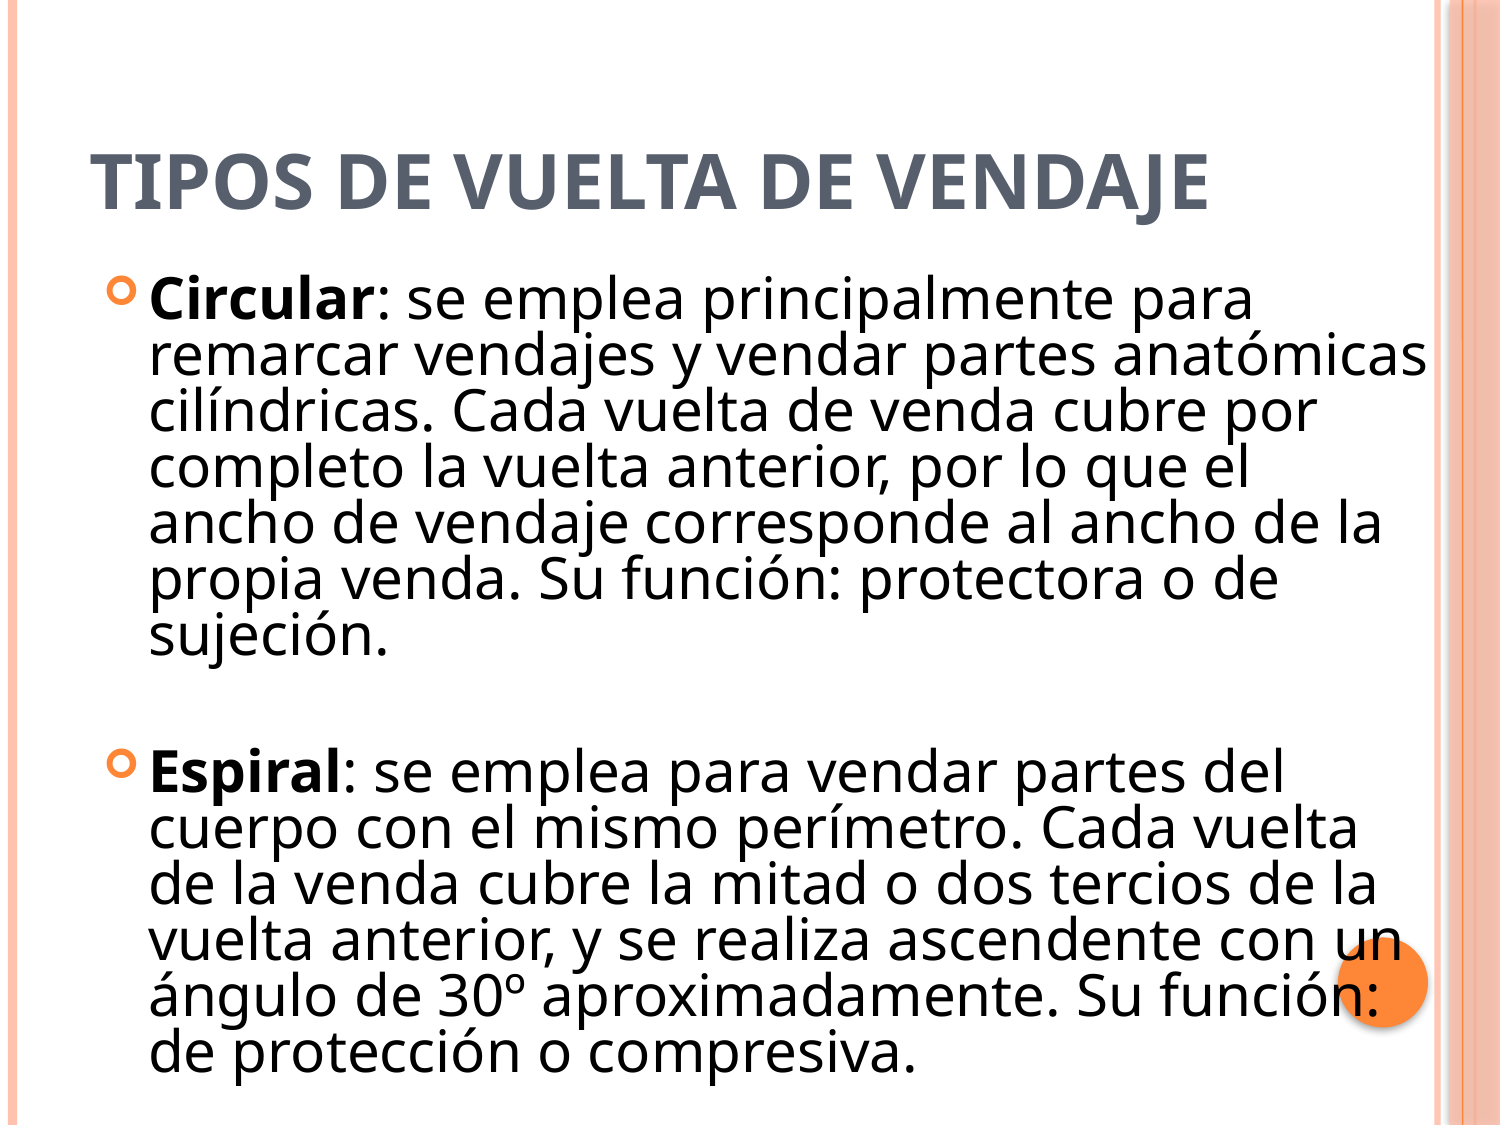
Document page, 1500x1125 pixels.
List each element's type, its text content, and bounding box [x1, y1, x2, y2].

title TIPOS DE VUELTA DE VENDAJE [75, 45, 1300, 233]
list Circular: se emplea principalmente para remarcar vendajes y vendar partes anatómicas cilíndricas. Cada vuelta de venda cubre por completo la vuelta anterior, por lo que el ancho de vendaje corresponde al ancho de la propia venda. Su función: protectora o de sujeción. Espiral: se emplea para vendar partes del cuerpo con el mismo perímetro. Cada vuelta de la venda cubre la mitad o dos tercios de la vuelta anterior, y se realiza ascendente con un ángulo de 30º aproximadamente. Su función: de protección o compresiva. [88, 267, 1447, 1050]
